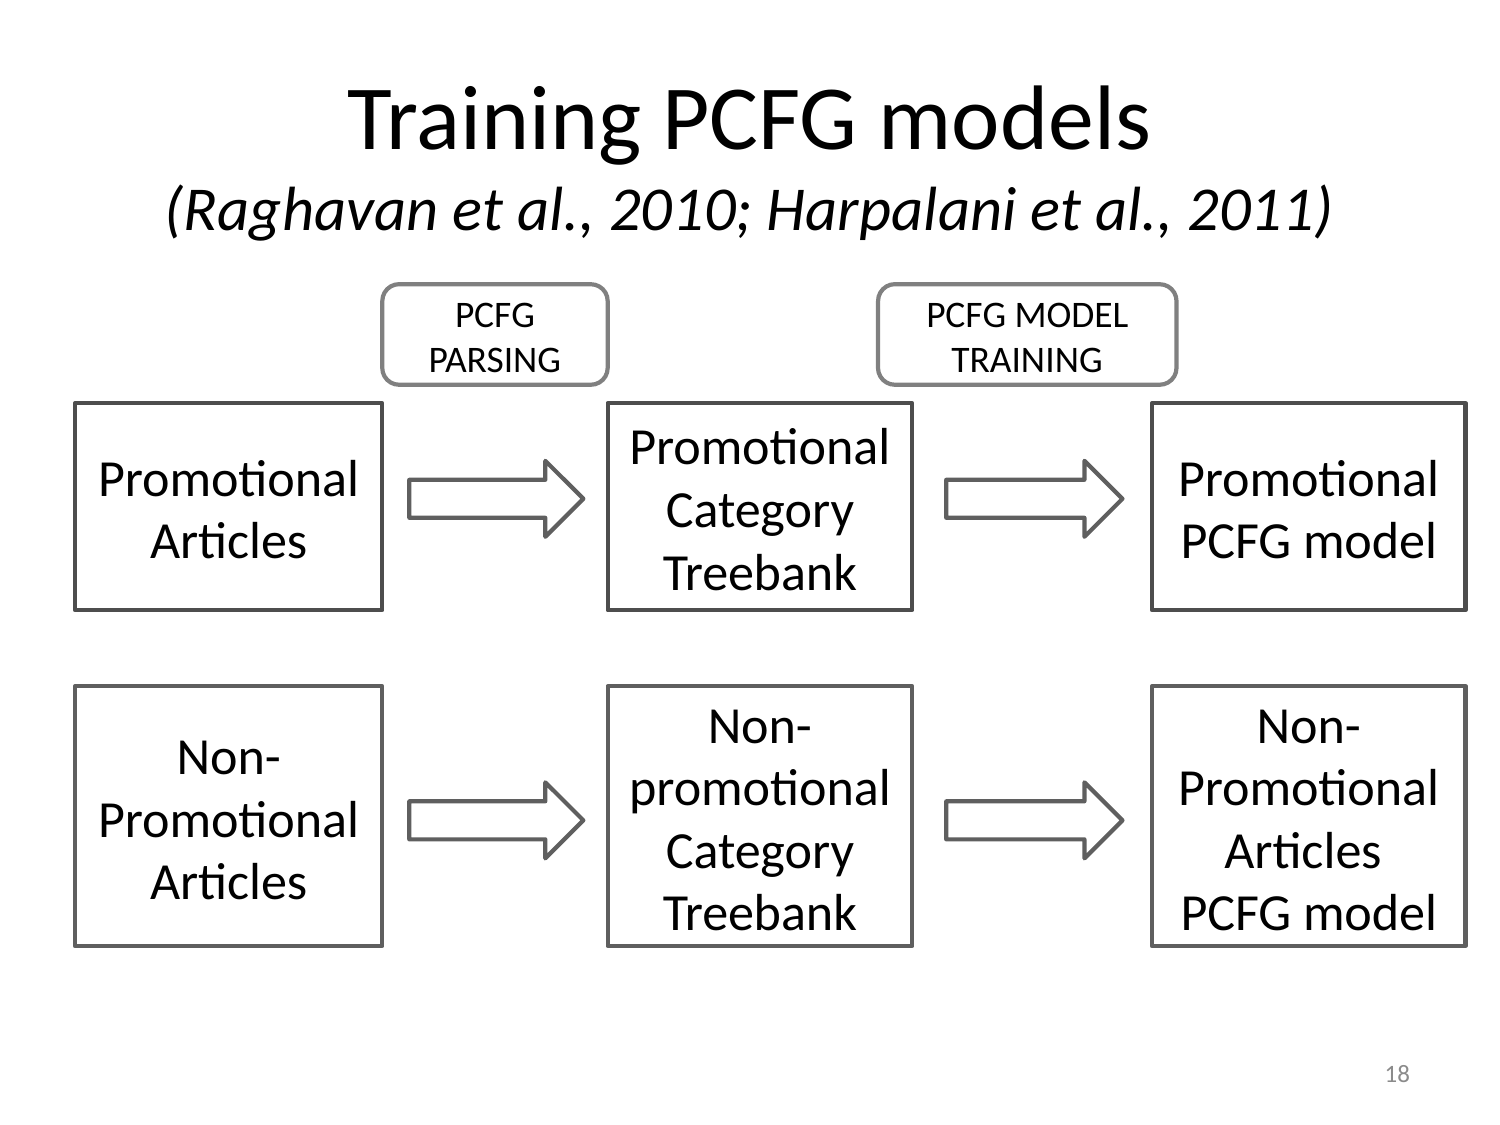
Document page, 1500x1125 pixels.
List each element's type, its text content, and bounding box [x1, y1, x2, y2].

title Training PCFG models (Raghavan et al., 2010; Harpalani et al., 2011) [75, 38, 1425, 263]
text_box PCFG MODEL TRAINING [875, 282, 1179, 387]
slide_number 18 [1074, 1042, 1425, 1103]
text_box Non-PromotionalArticles [73, 684, 384, 948]
text_box Promotional Category Treebank [606, 401, 914, 612]
text_box [407, 780, 586, 861]
text_box [944, 458, 1125, 539]
text_box [407, 458, 586, 539]
text_box Promotional Articles [73, 401, 384, 612]
text_box Non-promotional Category Treebank [606, 684, 914, 948]
text_box [944, 780, 1125, 861]
text_box PCFG PARSING [380, 282, 610, 387]
text_box Non-Promotional Articles PCFG model [1150, 684, 1468, 948]
text_box Promotional PCFG model [1150, 401, 1468, 612]
